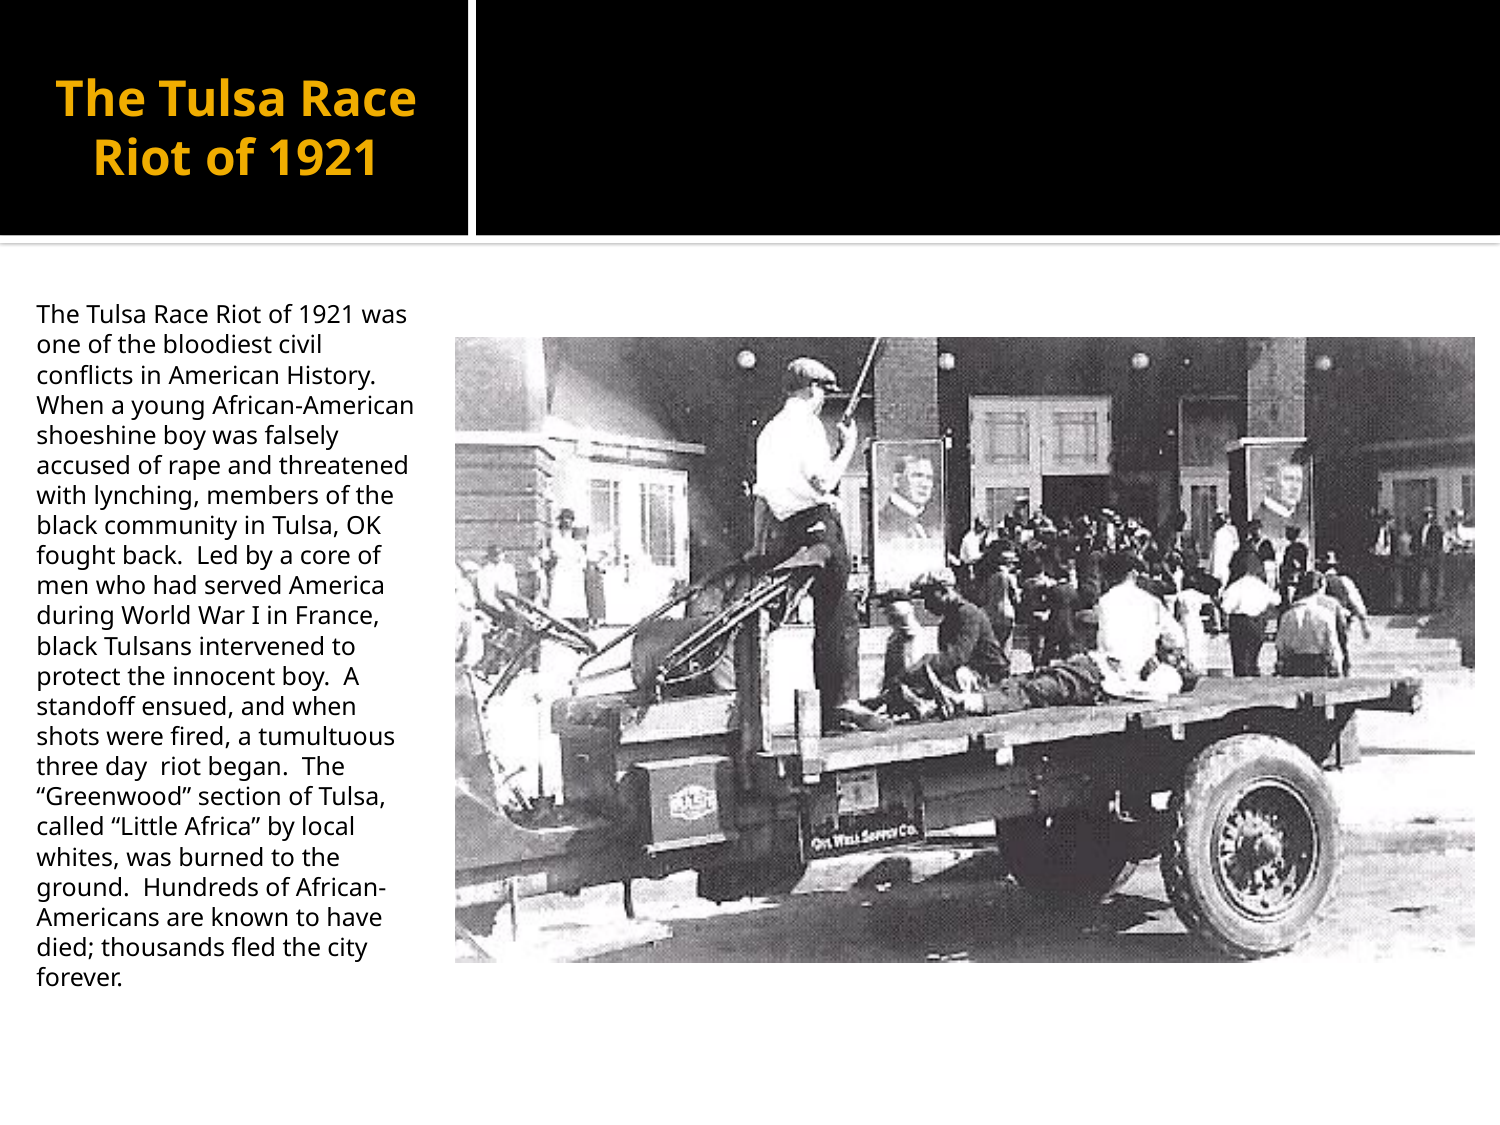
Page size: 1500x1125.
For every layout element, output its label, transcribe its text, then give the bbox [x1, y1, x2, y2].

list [455, 337, 1475, 963]
title The Tulsa Race Riot of 1921 [27, 24, 442, 186]
list The Tulsa Race Riot of 1921 was one of the bloodiest civil conflicts in American History. When a young African-American shoeshine boy was falsely accused of rape and threatened with lynching, members of the black community in Tulsa, OK fought back. Led by a core of men who had served America during World War I in France, black Tulsans intervened to protect the innocent boy. A standoff ensued, and when shots were fired, a tumultuous three day riot began. The “Greenwood” section of Tulsa, called “Little Africa” by local whites, was burned to the ground. Hundreds of African-Americans are known to have died; thousands fled the city forever. [27, 283, 433, 1034]
